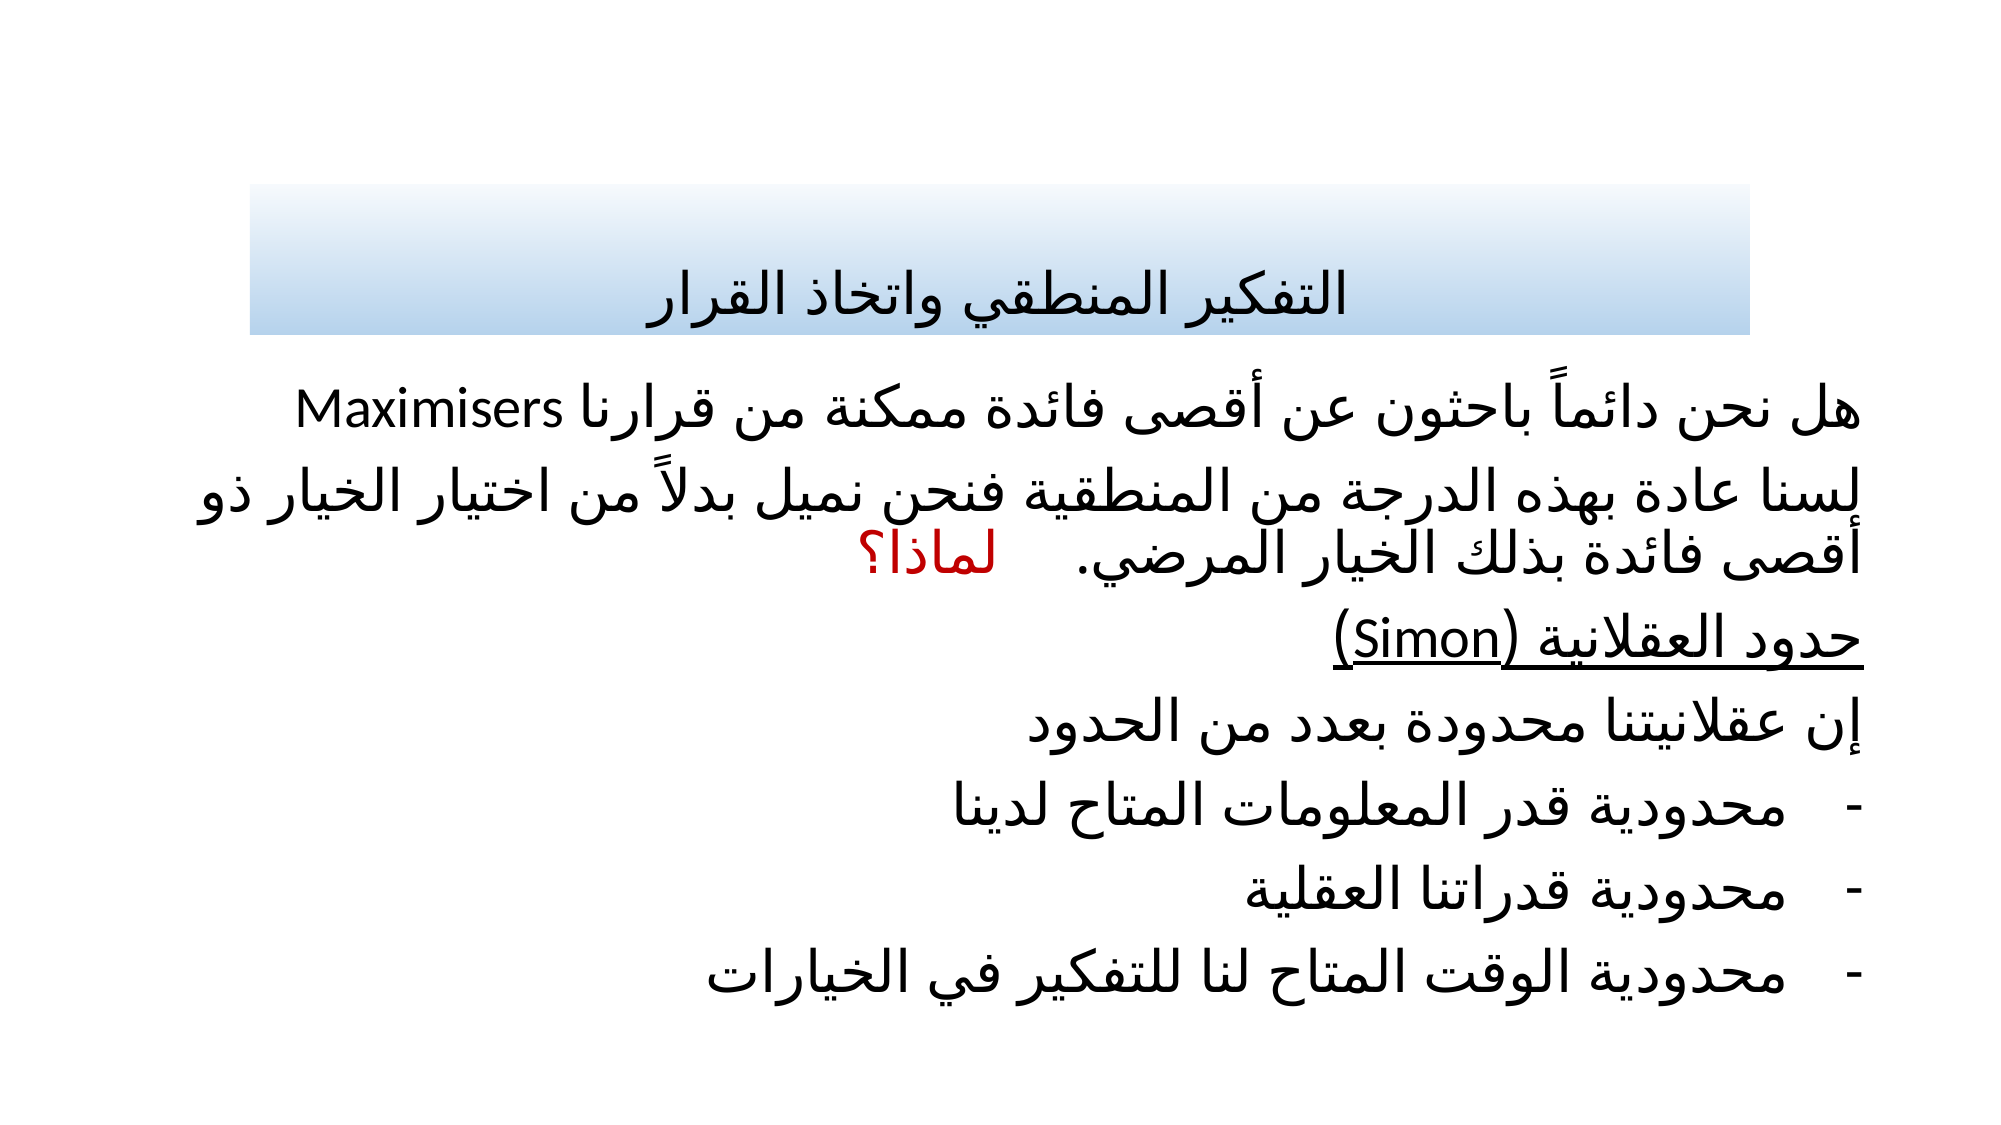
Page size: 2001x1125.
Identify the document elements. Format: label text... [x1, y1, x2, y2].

title التفكير المنطقي واتخاذ القرار [249, 184, 1750, 335]
subtitle هل نحن دائماً باحثون عن أقصى فائدة ممكنة من قرارنا Maximisers لسنا عادة بهذه الدرجة من المنطقية فنحن نميل بدلاً من اختيار الخيار ذو أقصى فائدة بذلك الخيار المرضي. لماذا؟ حدود العقلانية (Simon) إن عقلانيتنا محدودة بعدد من الحدود محدودية قدر المعلومات المتاح لدينا محدودية قدراتنا العقلية محدودية الوقت المتاح لنا للتفكير في الخيارات [121, 369, 1879, 1023]
